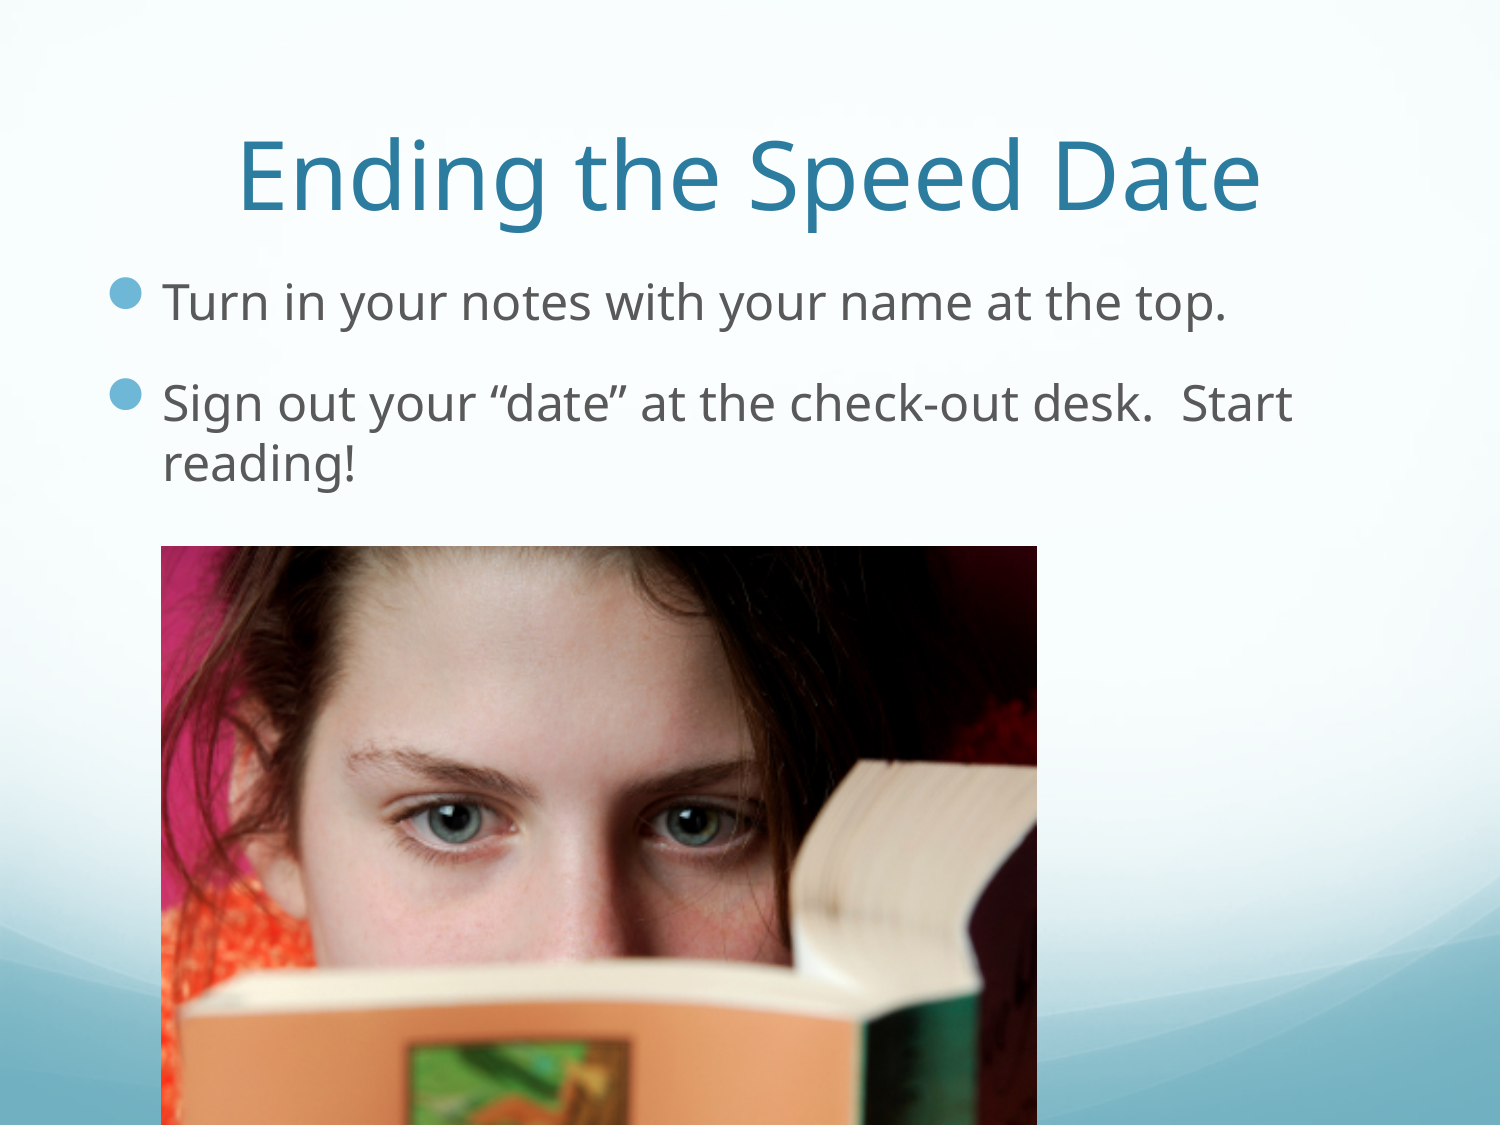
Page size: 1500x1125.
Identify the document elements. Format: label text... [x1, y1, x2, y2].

title Ending the Speed Date [90, 17, 1410, 237]
picture [160, 545, 1037, 1125]
list Turn in your notes with your name at the top. Sign out your “date” at the check-out desk. Start reading! [90, 262, 1410, 975]
